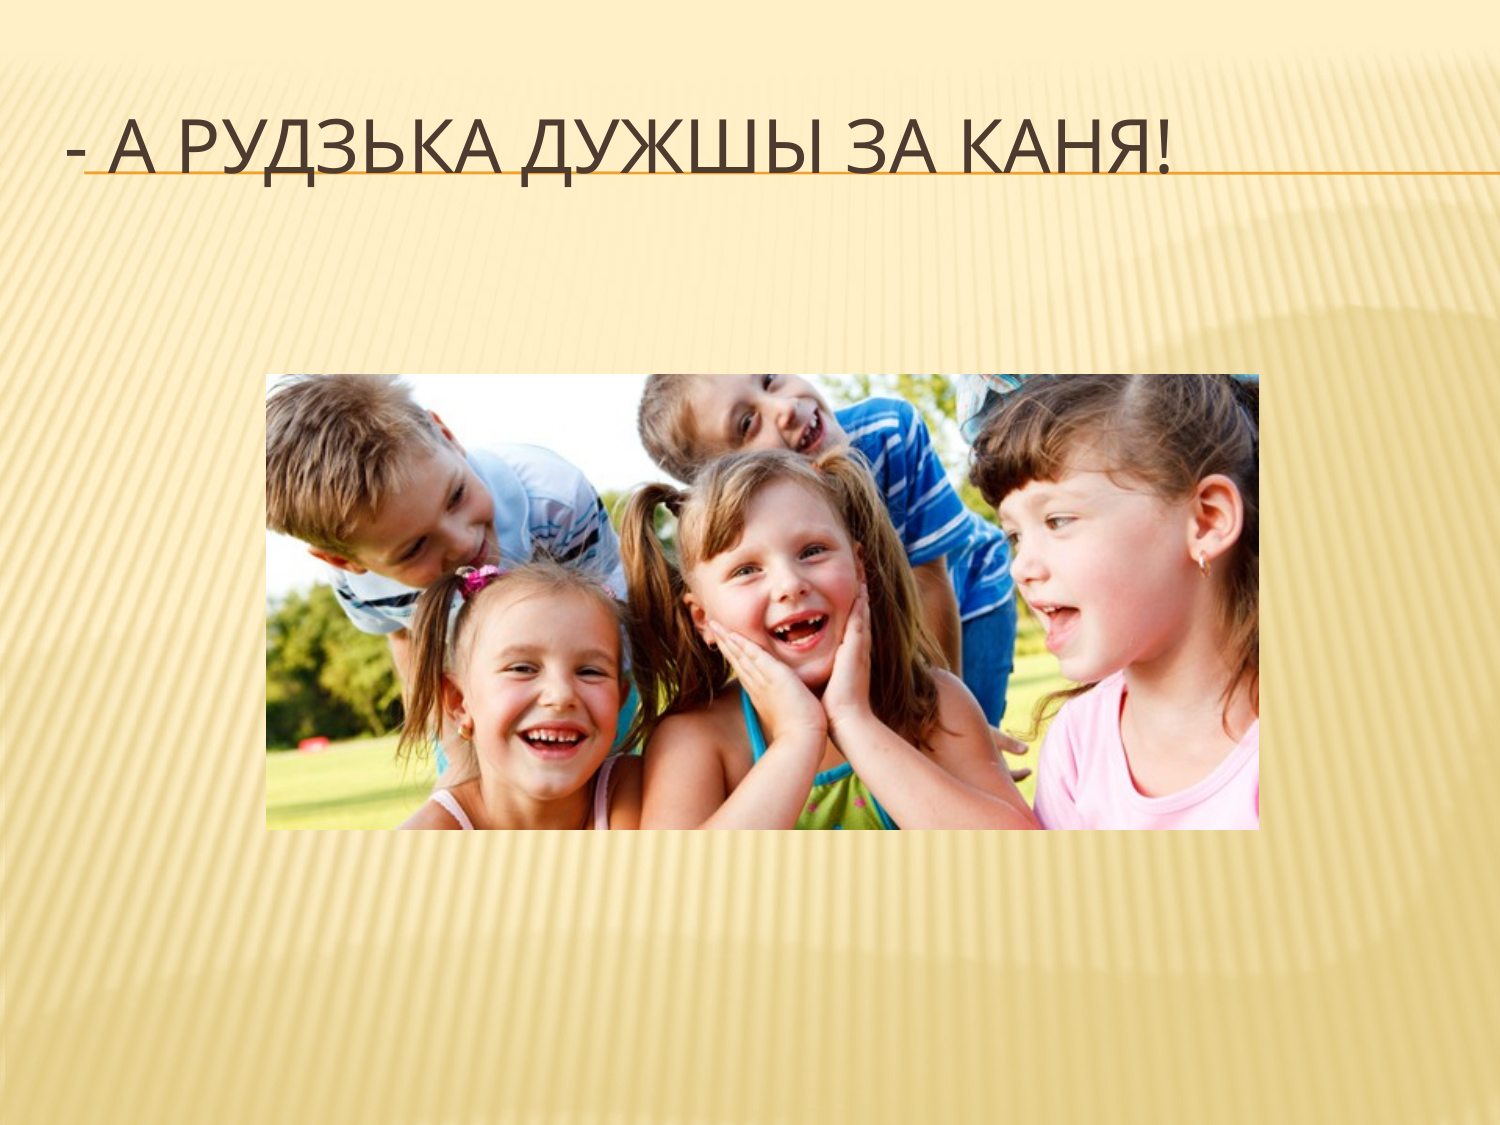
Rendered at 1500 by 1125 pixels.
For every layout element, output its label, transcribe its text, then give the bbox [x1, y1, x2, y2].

title - А Рудзька дужшы за каня! [50, 75, 1475, 213]
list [266, 374, 1259, 830]
